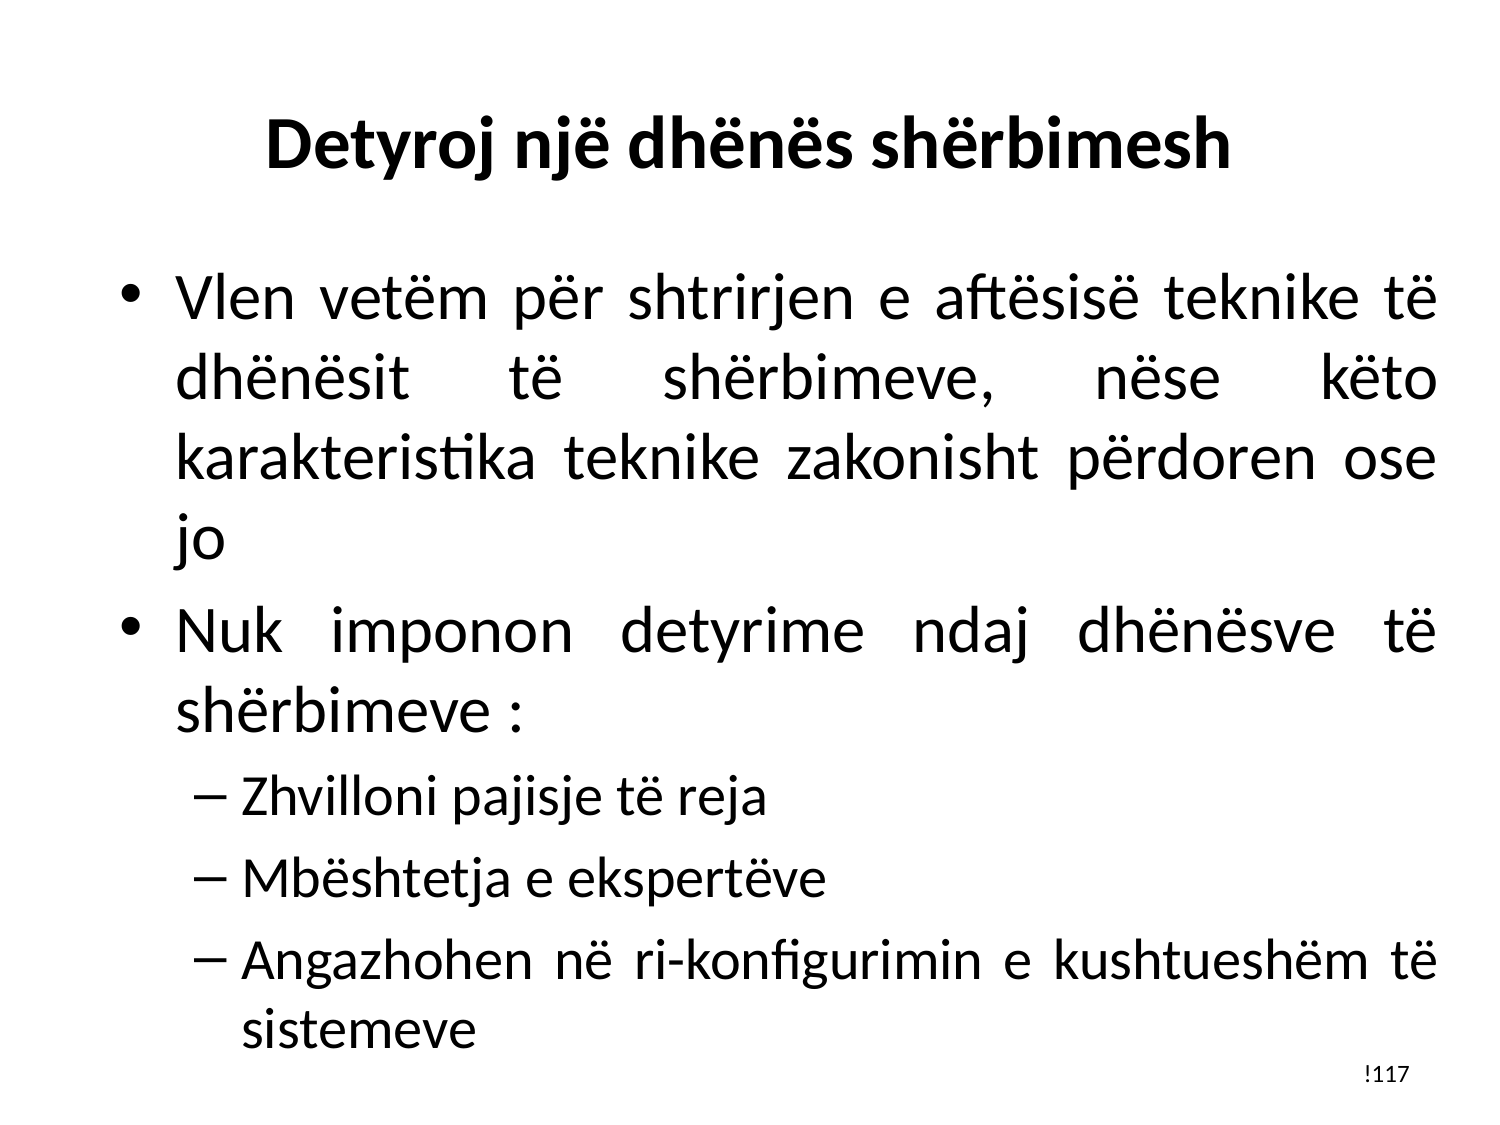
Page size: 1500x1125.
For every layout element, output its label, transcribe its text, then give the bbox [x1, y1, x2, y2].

list Vlen vetëm për shtrirjen e aftësisë teknike të dhënësit të shërbimeve, nëse këto karakteristika teknike zakonisht përdoren ose jo Nuk imponon detyrime ndaj dhënësve të shërbimeve : Zhvilloni pajisje të reja Mbështetja e ekspertëve Angazhohen në ri-konfigurimin e kushtueshëm të sistemeve [103, 244, 1455, 1103]
title Detyroj një dhënës shërbimesh [74, 44, 1426, 233]
slide_number !117 [1074, 1042, 1425, 1103]
